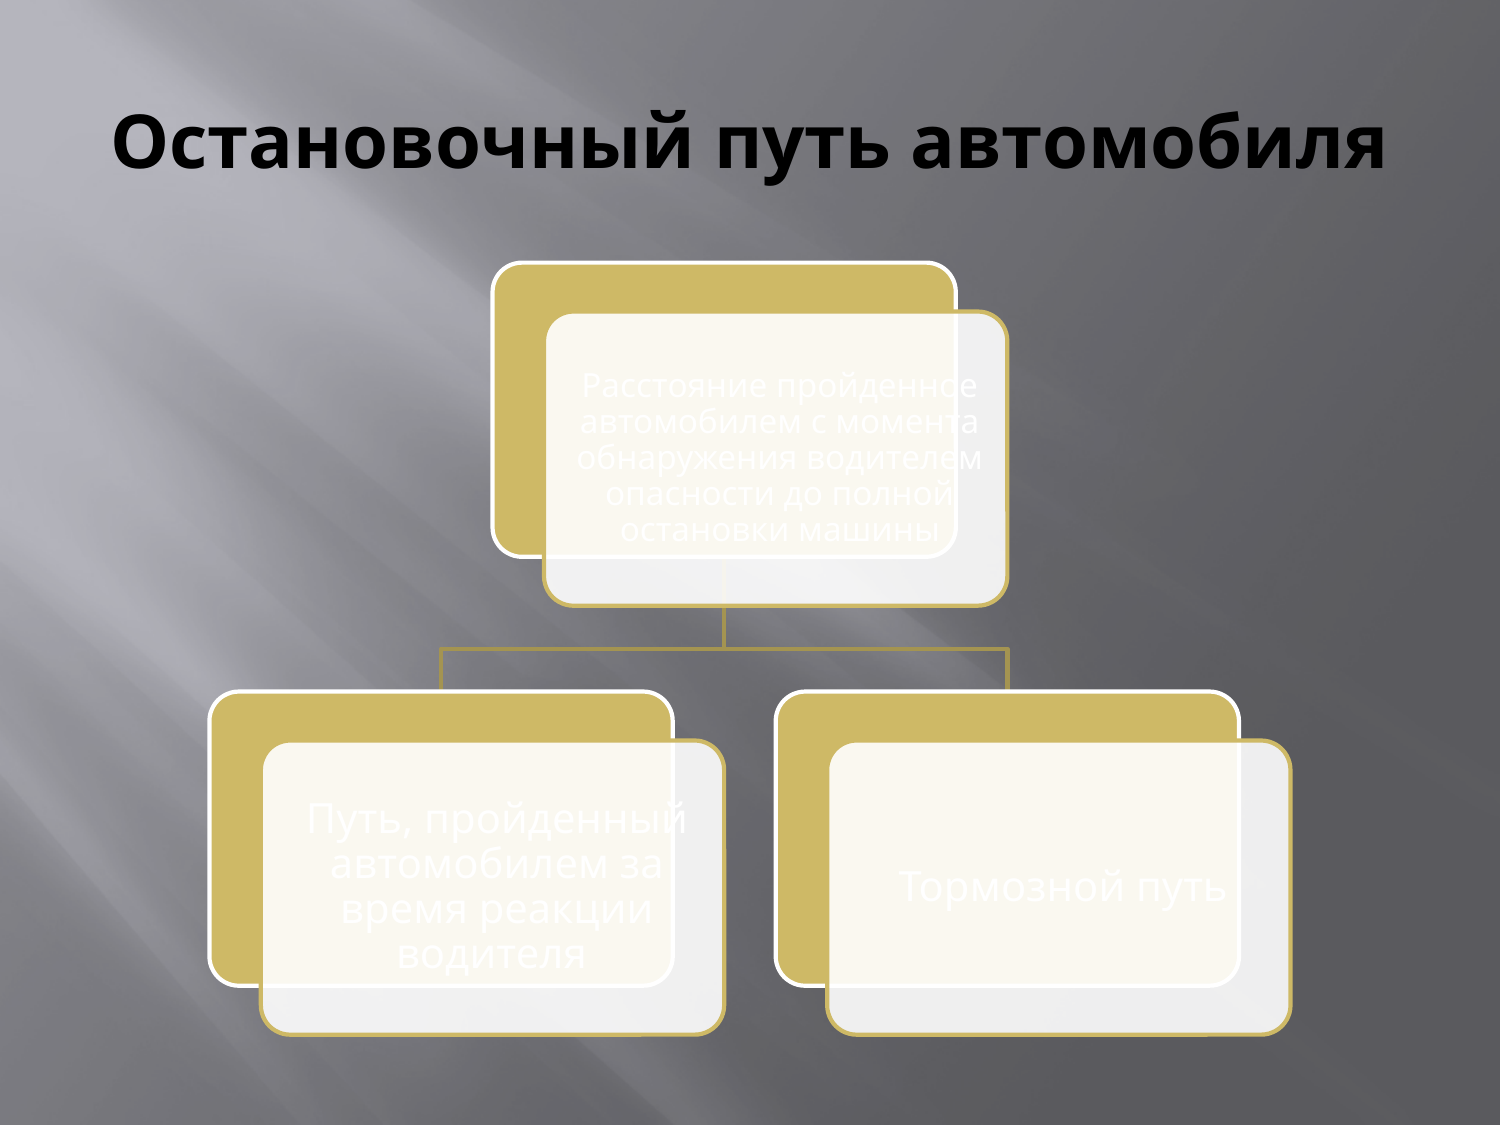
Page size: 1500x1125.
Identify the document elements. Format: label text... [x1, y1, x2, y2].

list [74, 262, 1426, 1036]
title Остановочный путь автомобиля [75, 45, 1425, 233]
